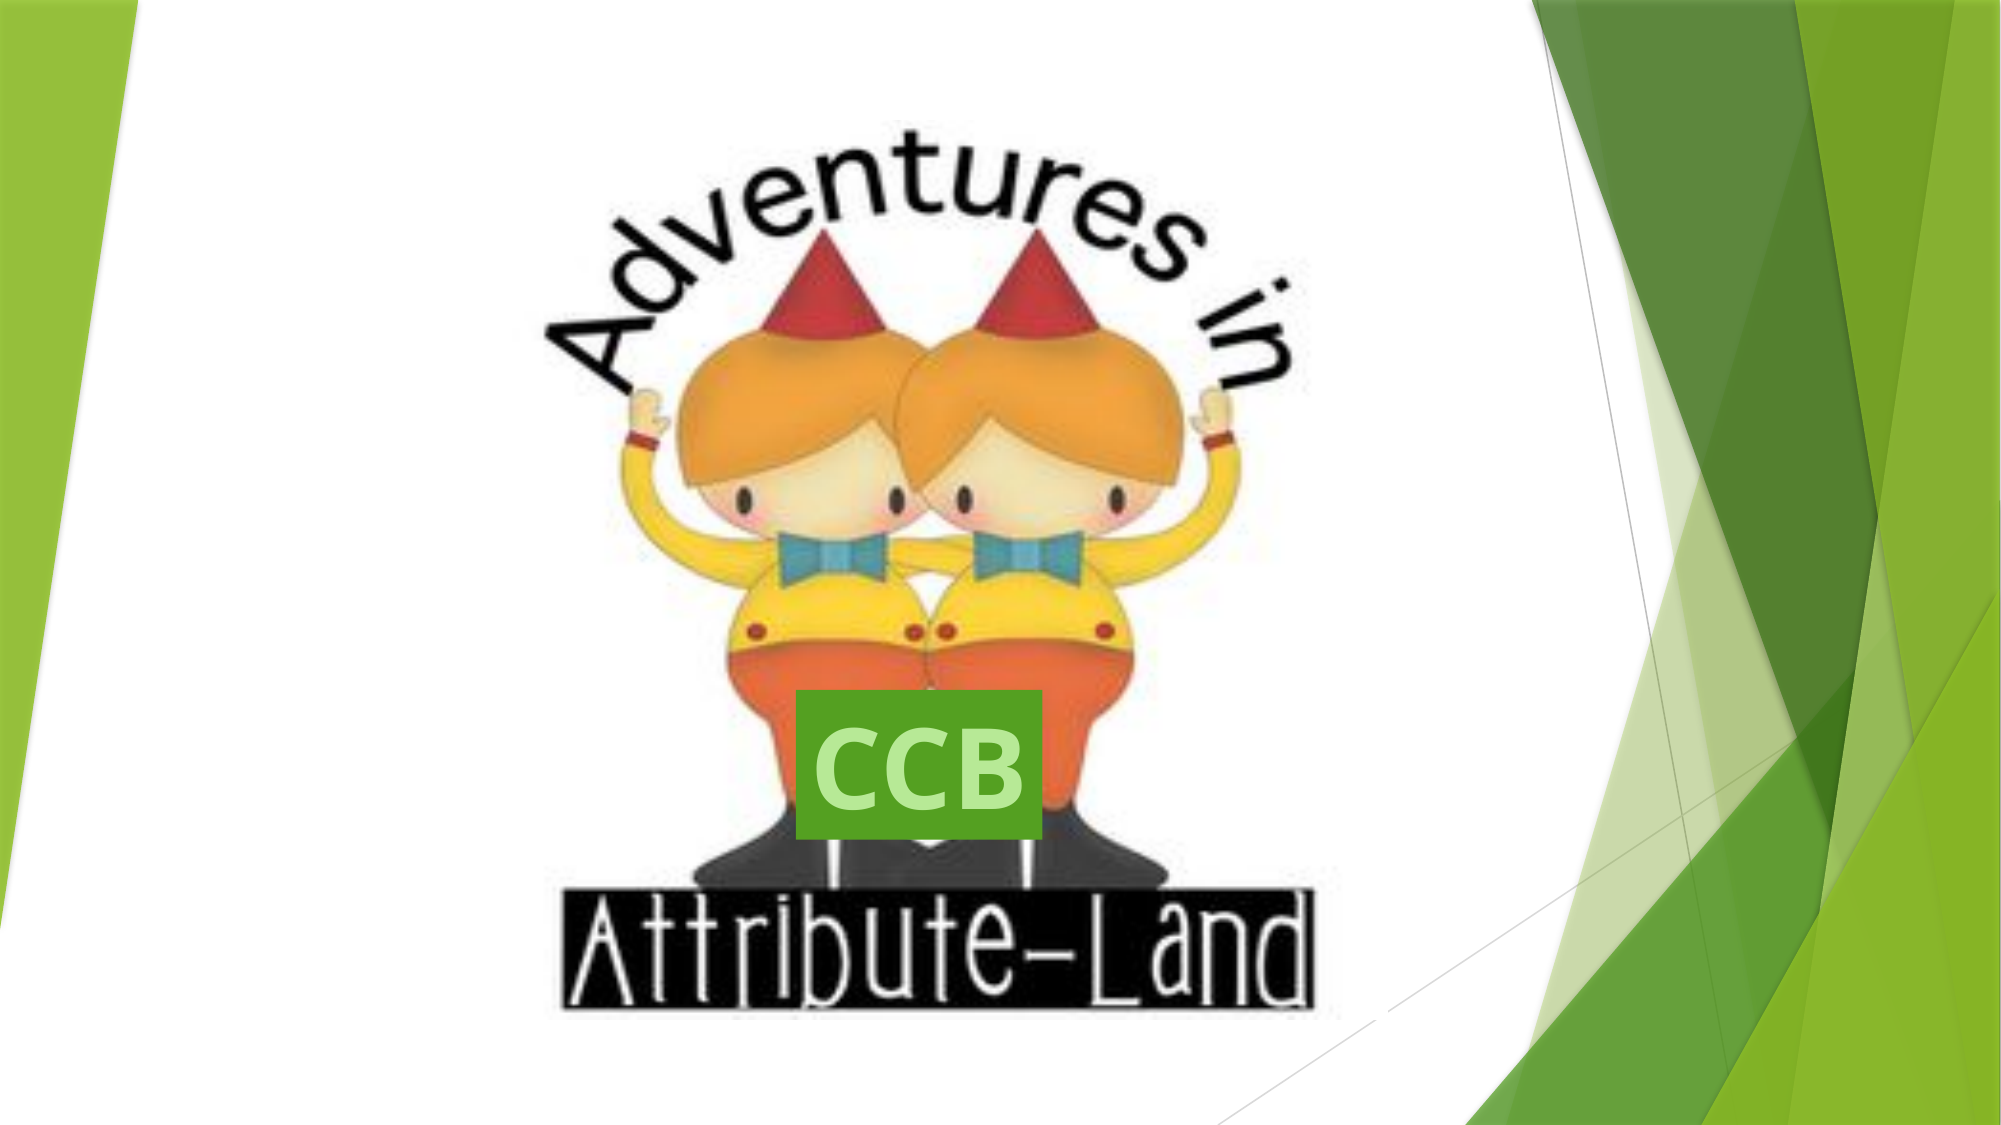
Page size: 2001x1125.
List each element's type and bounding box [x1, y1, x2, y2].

picture [485, 119, 1389, 1021]
